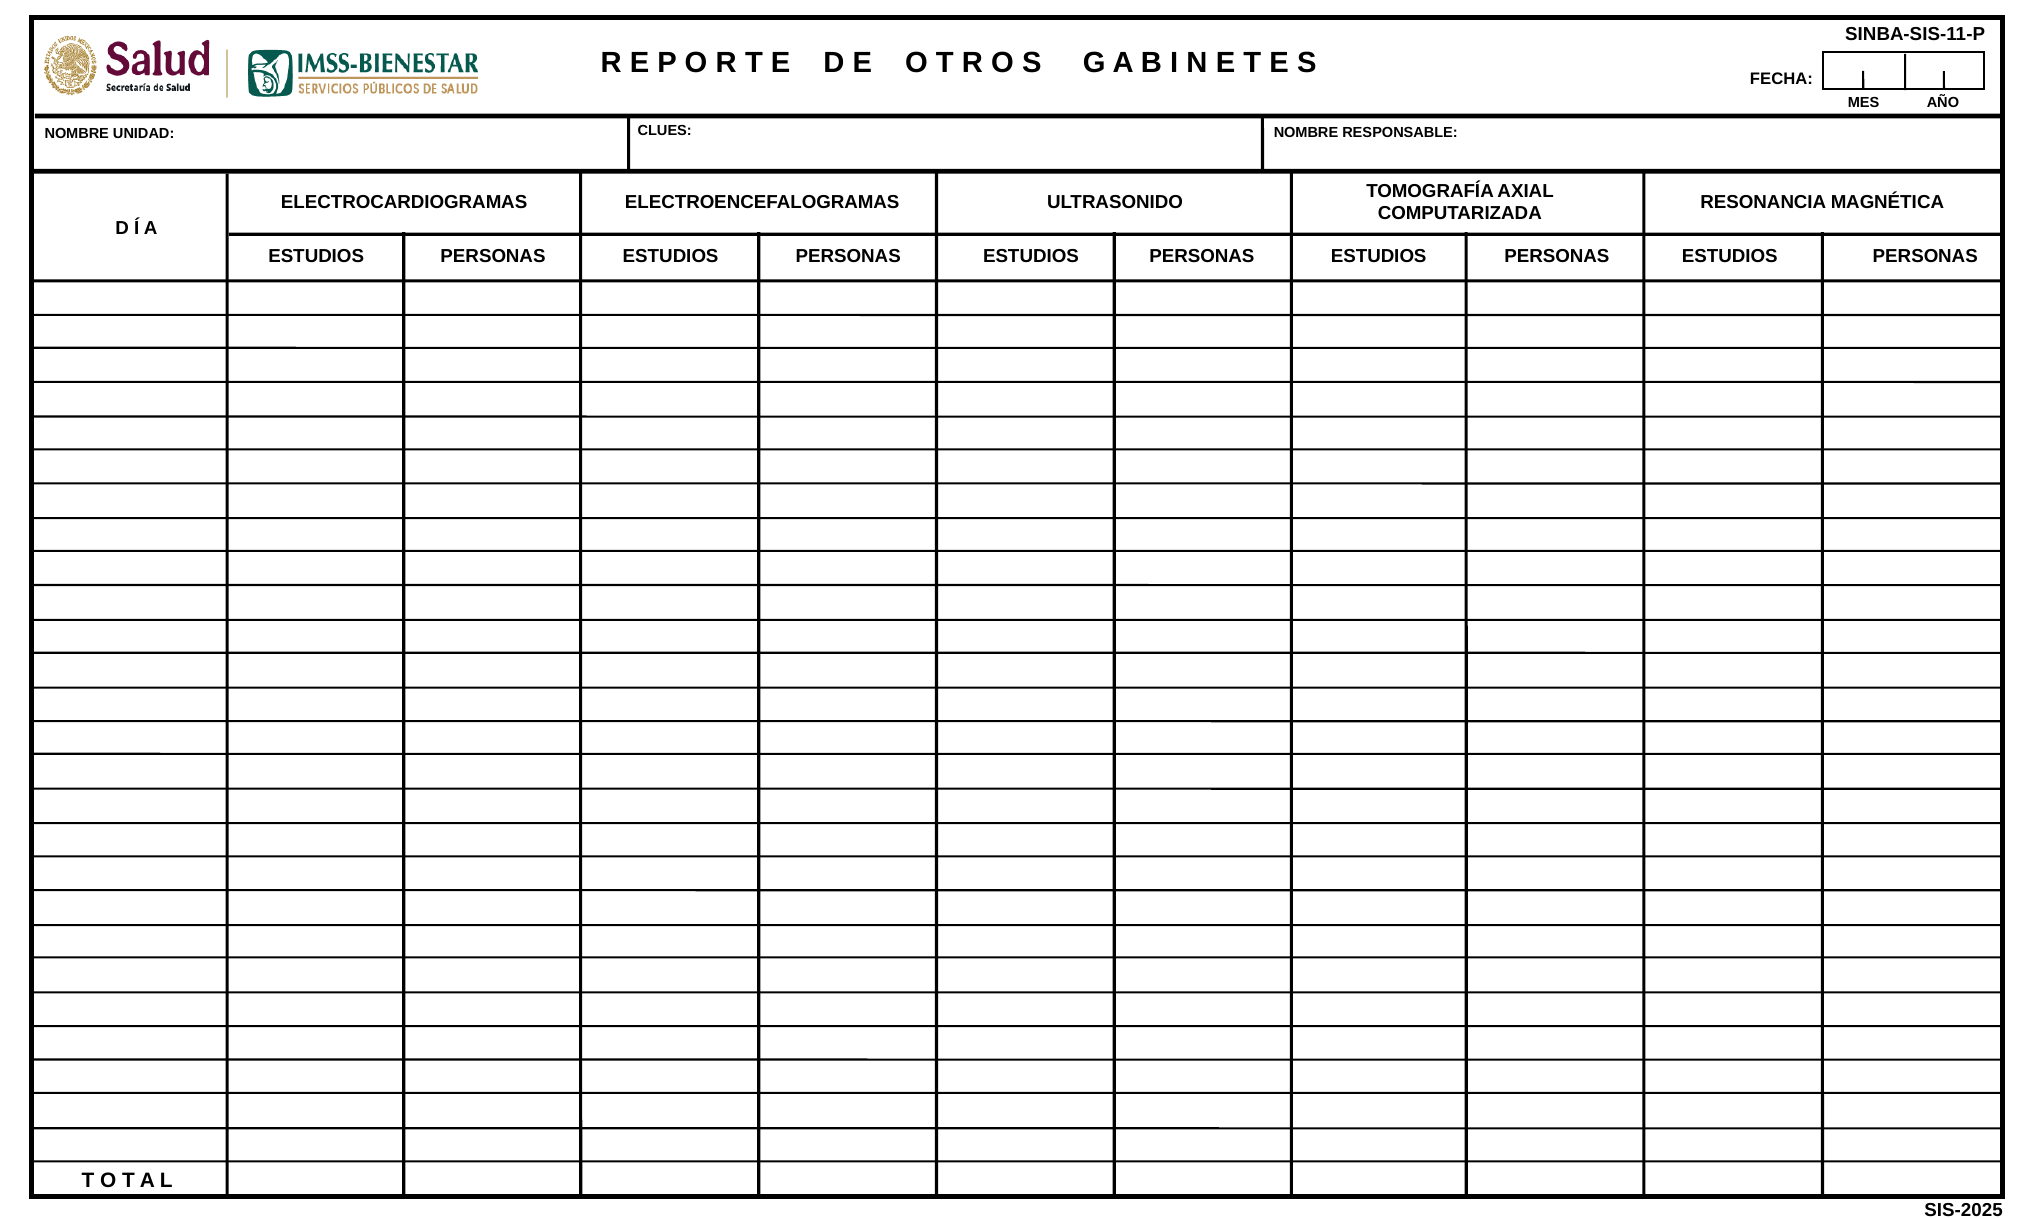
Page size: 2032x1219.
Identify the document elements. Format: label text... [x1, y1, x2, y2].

text_box NOMBRE UNIDAD: [29, 116, 206, 150]
text_box ESTUDIOS [1644, 236, 1822, 274]
text_box PERSONAS [1832, 236, 2018, 274]
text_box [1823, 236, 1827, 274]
text_box ESTUDIOS [228, 236, 403, 274]
text_box ULTRASONIDO [940, 182, 1293, 220]
text_box ESTUDIOS [1632, 236, 1643, 274]
text_box D Í A [40, 207, 233, 246]
text_box R E P O R T E D E O T R O S G A B I N E T E S [58, 29, 1867, 93]
text_box PERSONAS [1104, 236, 1300, 274]
text_box TOMOGRAFÍA AXIAL COMPUTARIZADA [1269, 171, 1643, 231]
text_box NOMBRE RESPONSABLE: [1258, 115, 1506, 148]
text_box T O T A L [49, 1159, 205, 1200]
text_box PERSONAS [404, 236, 578, 274]
text_box PERSONAS [1464, 236, 1632, 274]
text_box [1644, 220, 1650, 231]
text_box ELECTROCARDIOGRAMAS [226, 182, 581, 220]
text_box PERSONAS [752, 236, 932, 274]
text_box ELECTROENCEFALOGRAMAS [584, 182, 940, 220]
text_box ESTUDIOS [578, 236, 752, 274]
picture [44, 35, 478, 98]
text_box RESONANCIA MAGNÉTICA [1644, 182, 2000, 220]
text_box ESTUDIOS [1300, 236, 1464, 274]
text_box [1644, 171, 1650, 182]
text_box ESTUDIOS [932, 236, 1104, 274]
text_box CLUES: [623, 113, 784, 146]
